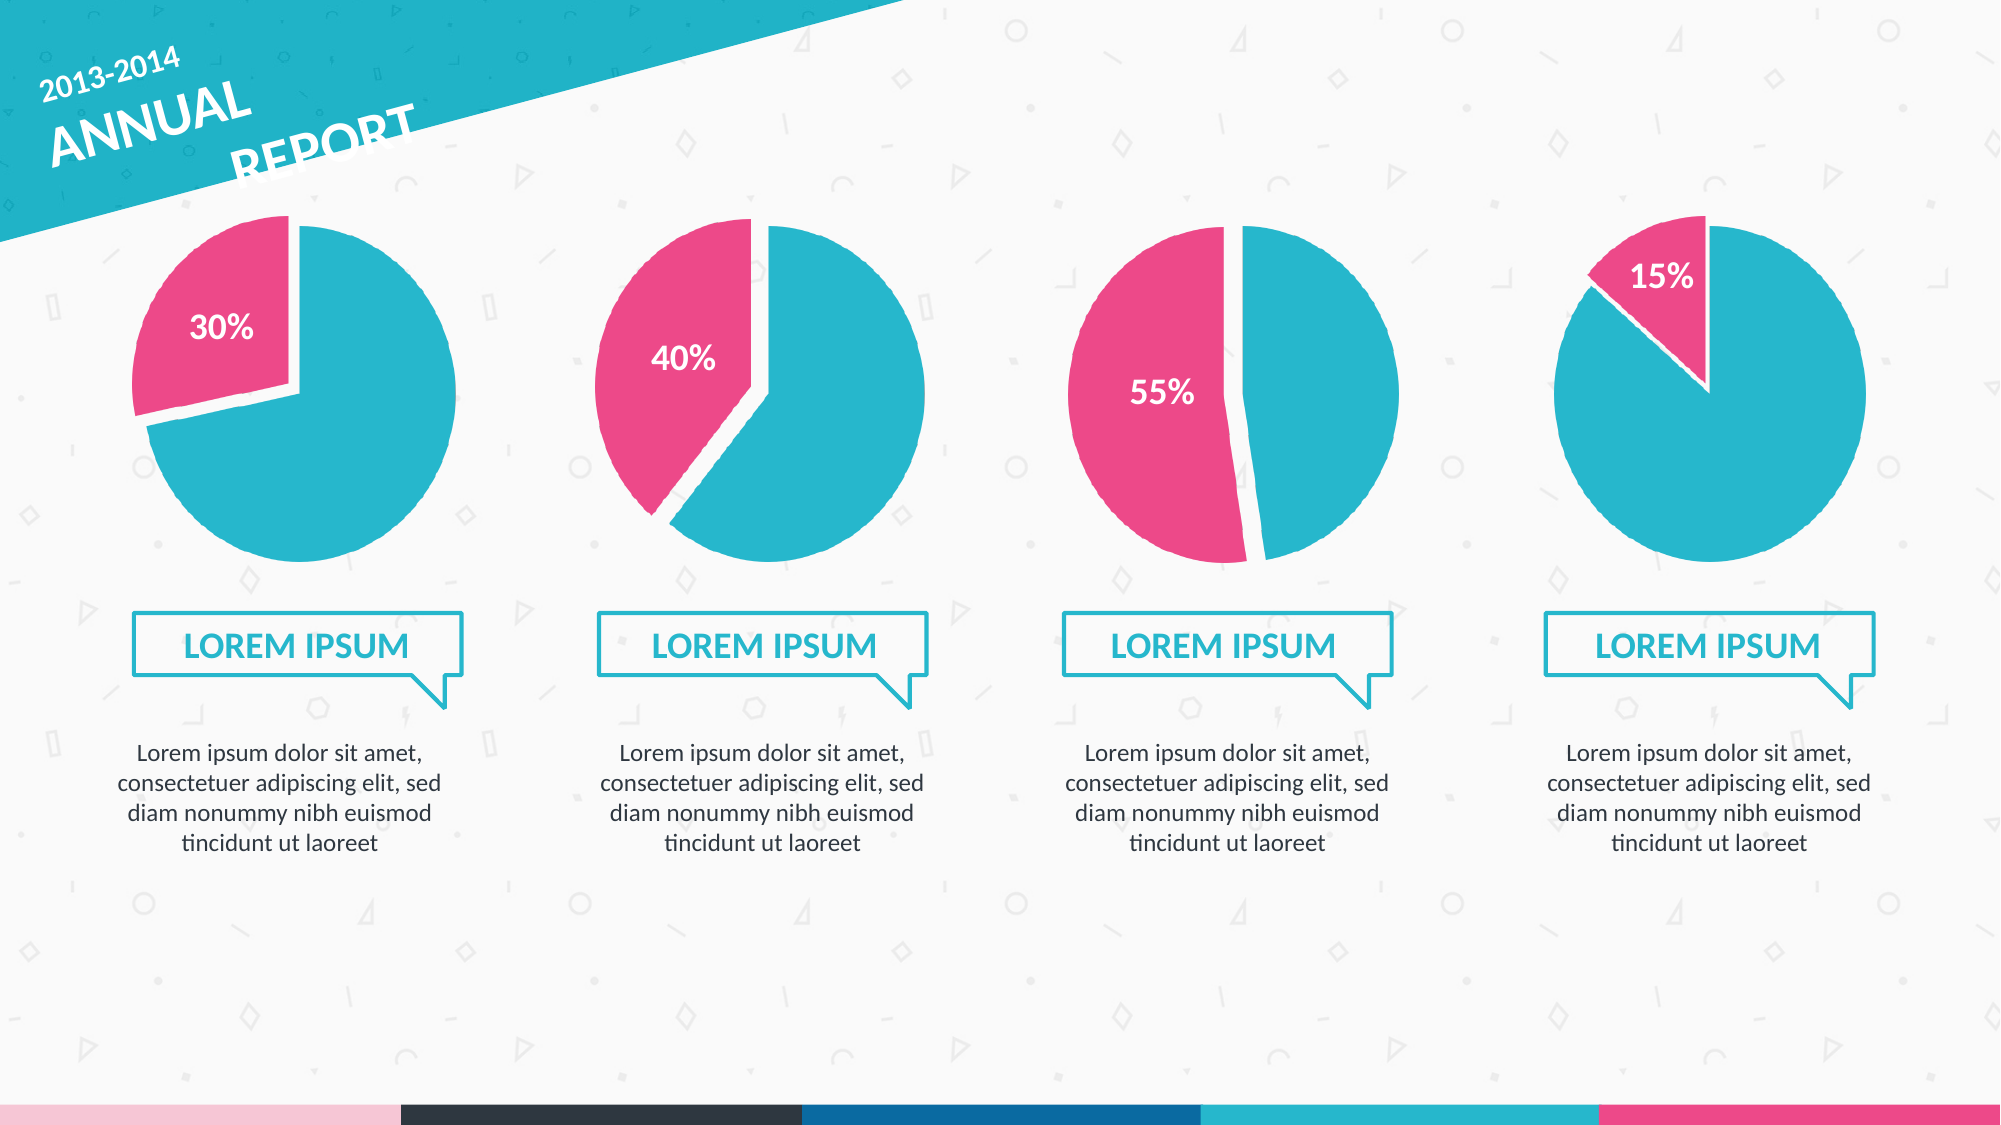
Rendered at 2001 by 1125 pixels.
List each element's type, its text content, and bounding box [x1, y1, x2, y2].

text_box [401, 0, 904, 126]
text_box [1545, 612, 1874, 709]
text_box [598, 612, 927, 709]
text_box LOREM IPSUM [1580, 613, 1845, 674]
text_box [0, 1104, 2000, 1125]
text_box 2013-2014 ANNUAL REPORT [10, 0, 443, 207]
text_box Lorem ipsum dolor sit amet, consectetuer adipiscing elit, sed diam nonummy nibh euismod tincidunt ut laoreet [1506, 729, 1913, 864]
text_box LOREM IPSUM [637, 613, 902, 674]
text_box [0, 0, 265, 243]
text_box LOREM IPSUM [1095, 613, 1361, 674]
text_box Lorem ipsum dolor sit amet, consectetuer adipiscing elit, sed diam nonummy nibh euismod tincidunt ut laoreet [77, 729, 483, 864]
text_box Lorem ipsum dolor sit amet, consectetuer adipiscing elit, sed diam nonummy nibh euismod tincidunt ut laoreet [1024, 729, 1431, 864]
text_box LOREM IPSUM [169, 613, 434, 674]
picture [0, 0, 2001, 1125]
text_box [1064, 612, 1392, 709]
text_box [133, 612, 462, 709]
text_box Lorem ipsum dolor sit amet, consectetuer adipiscing elit, sed diam nonummy nibh euismod tincidunt ut laoreet [559, 729, 966, 864]
